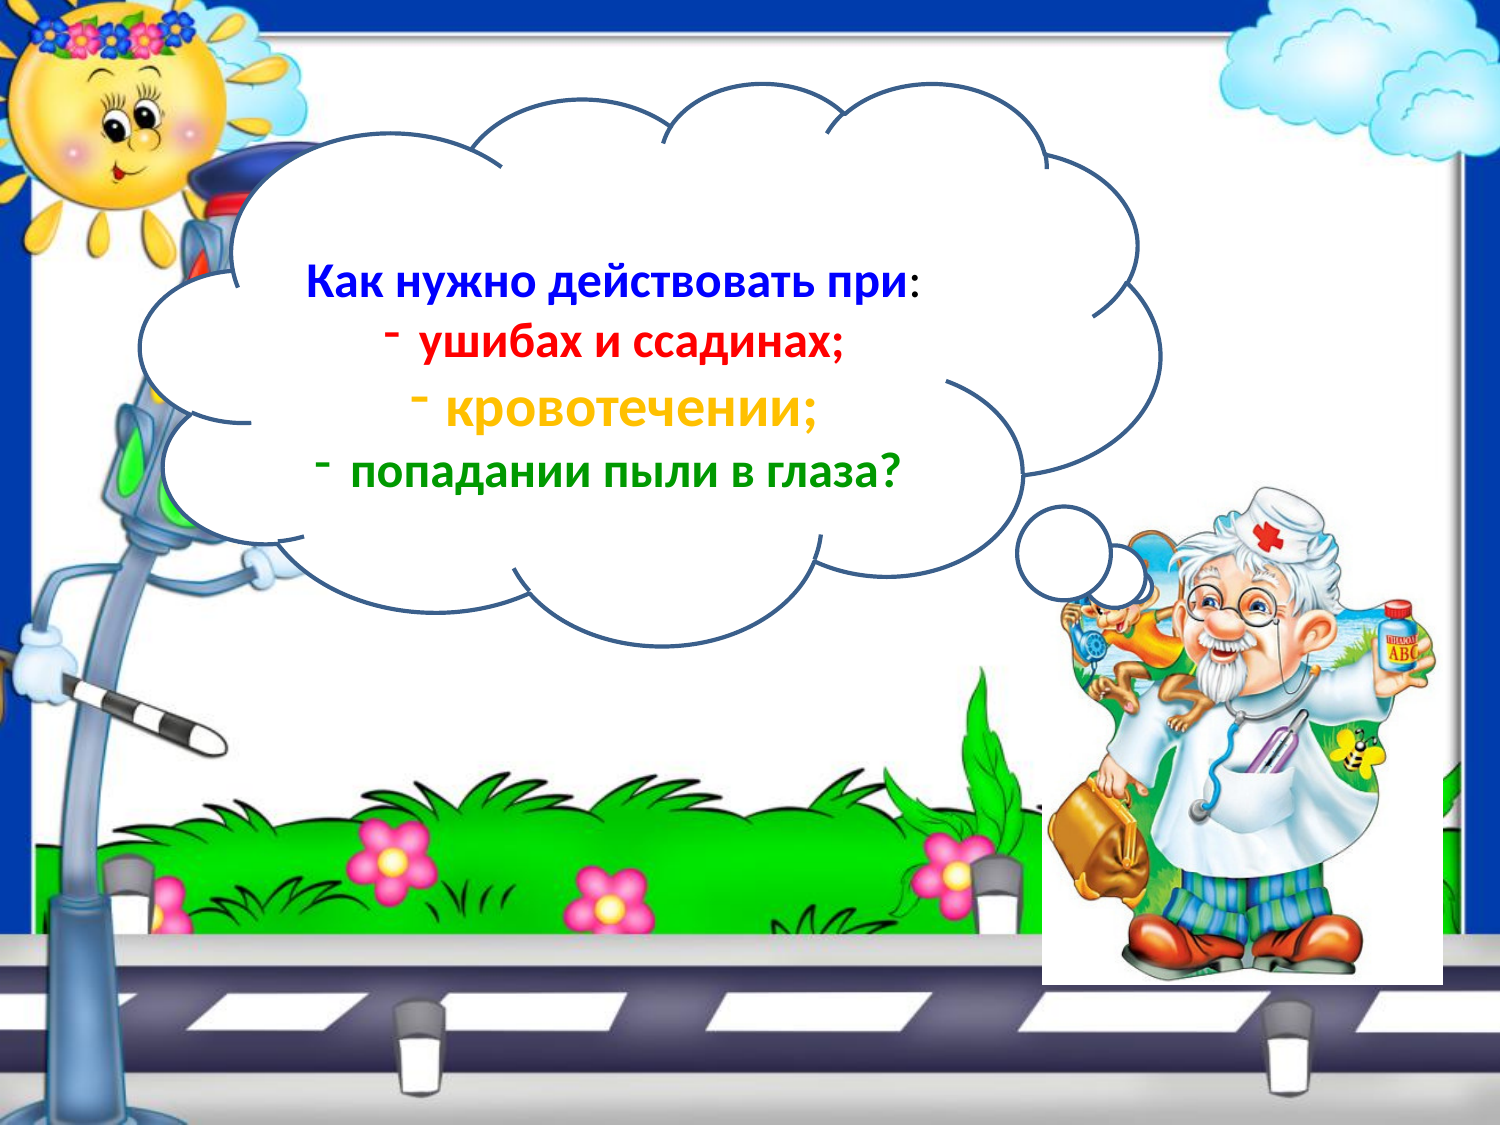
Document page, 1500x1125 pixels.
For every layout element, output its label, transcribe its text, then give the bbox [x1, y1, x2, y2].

text_box Как нужно действовать при: ушибах и ссадинах; кровотечении; попадании пыли в глаза? [137, 81, 1163, 649]
picture [0, 0, 1500, 1125]
